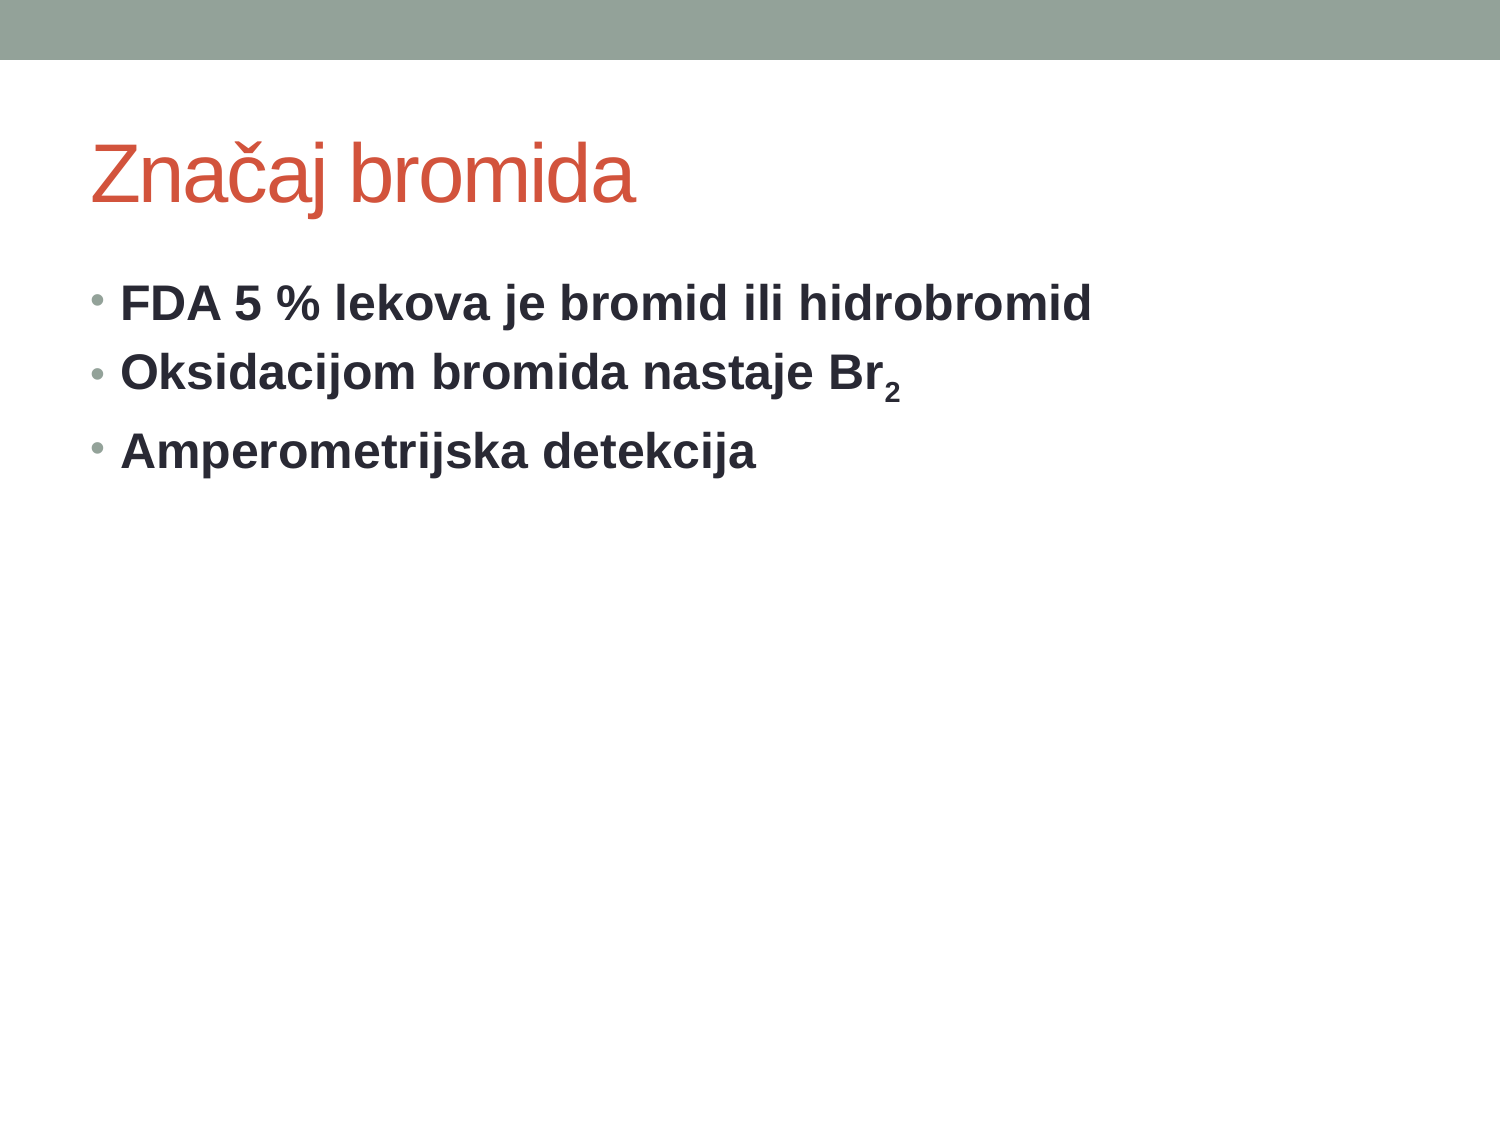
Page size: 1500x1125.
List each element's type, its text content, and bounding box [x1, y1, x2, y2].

list FDA 5 % lekova je bromid ili hidrobromid Oksidacijom bromida nastaje Br2 Amperometrijska detekcija [75, 262, 1425, 1063]
title Značaj bromida [75, 87, 1425, 250]
